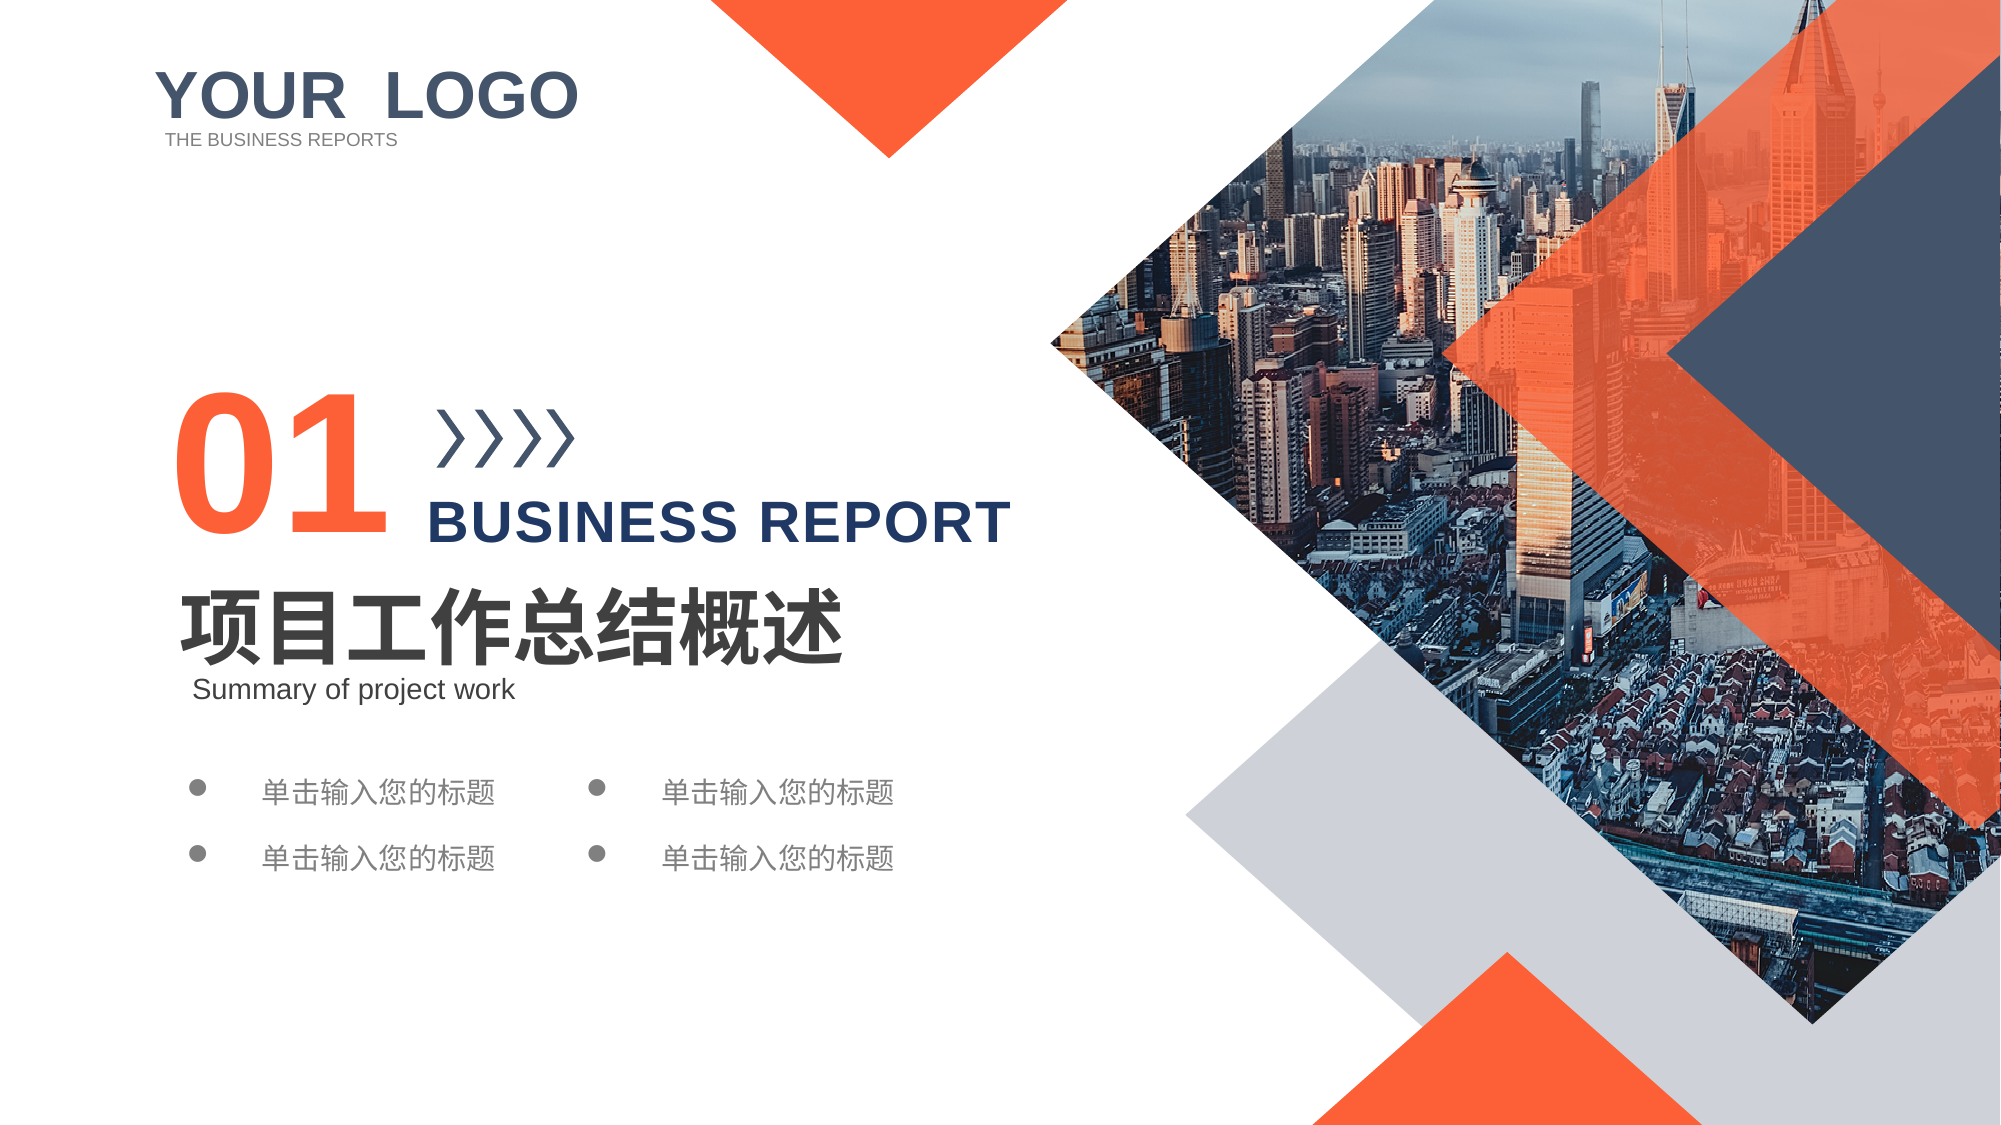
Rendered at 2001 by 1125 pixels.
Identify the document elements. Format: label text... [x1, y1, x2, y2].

text_box 单击输入您的标题 [172, 832, 571, 883]
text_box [1441, 0, 2000, 831]
text_box [709, 0, 1069, 160]
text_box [409, 409, 1047, 563]
text_box 单击输入您的标题 [571, 766, 1051, 817]
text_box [139, 43, 597, 159]
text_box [164, 568, 967, 714]
text_box [1310, 950, 1704, 1125]
text_box 单击输入您的标题 [571, 832, 1051, 883]
text_box 单击输入您的标题 [172, 766, 571, 817]
text_box 01 [154, 325, 408, 580]
text_box [1594, 831, 2000, 1026]
text_box [1048, 0, 1441, 694]
text_box [1183, 640, 2000, 1125]
